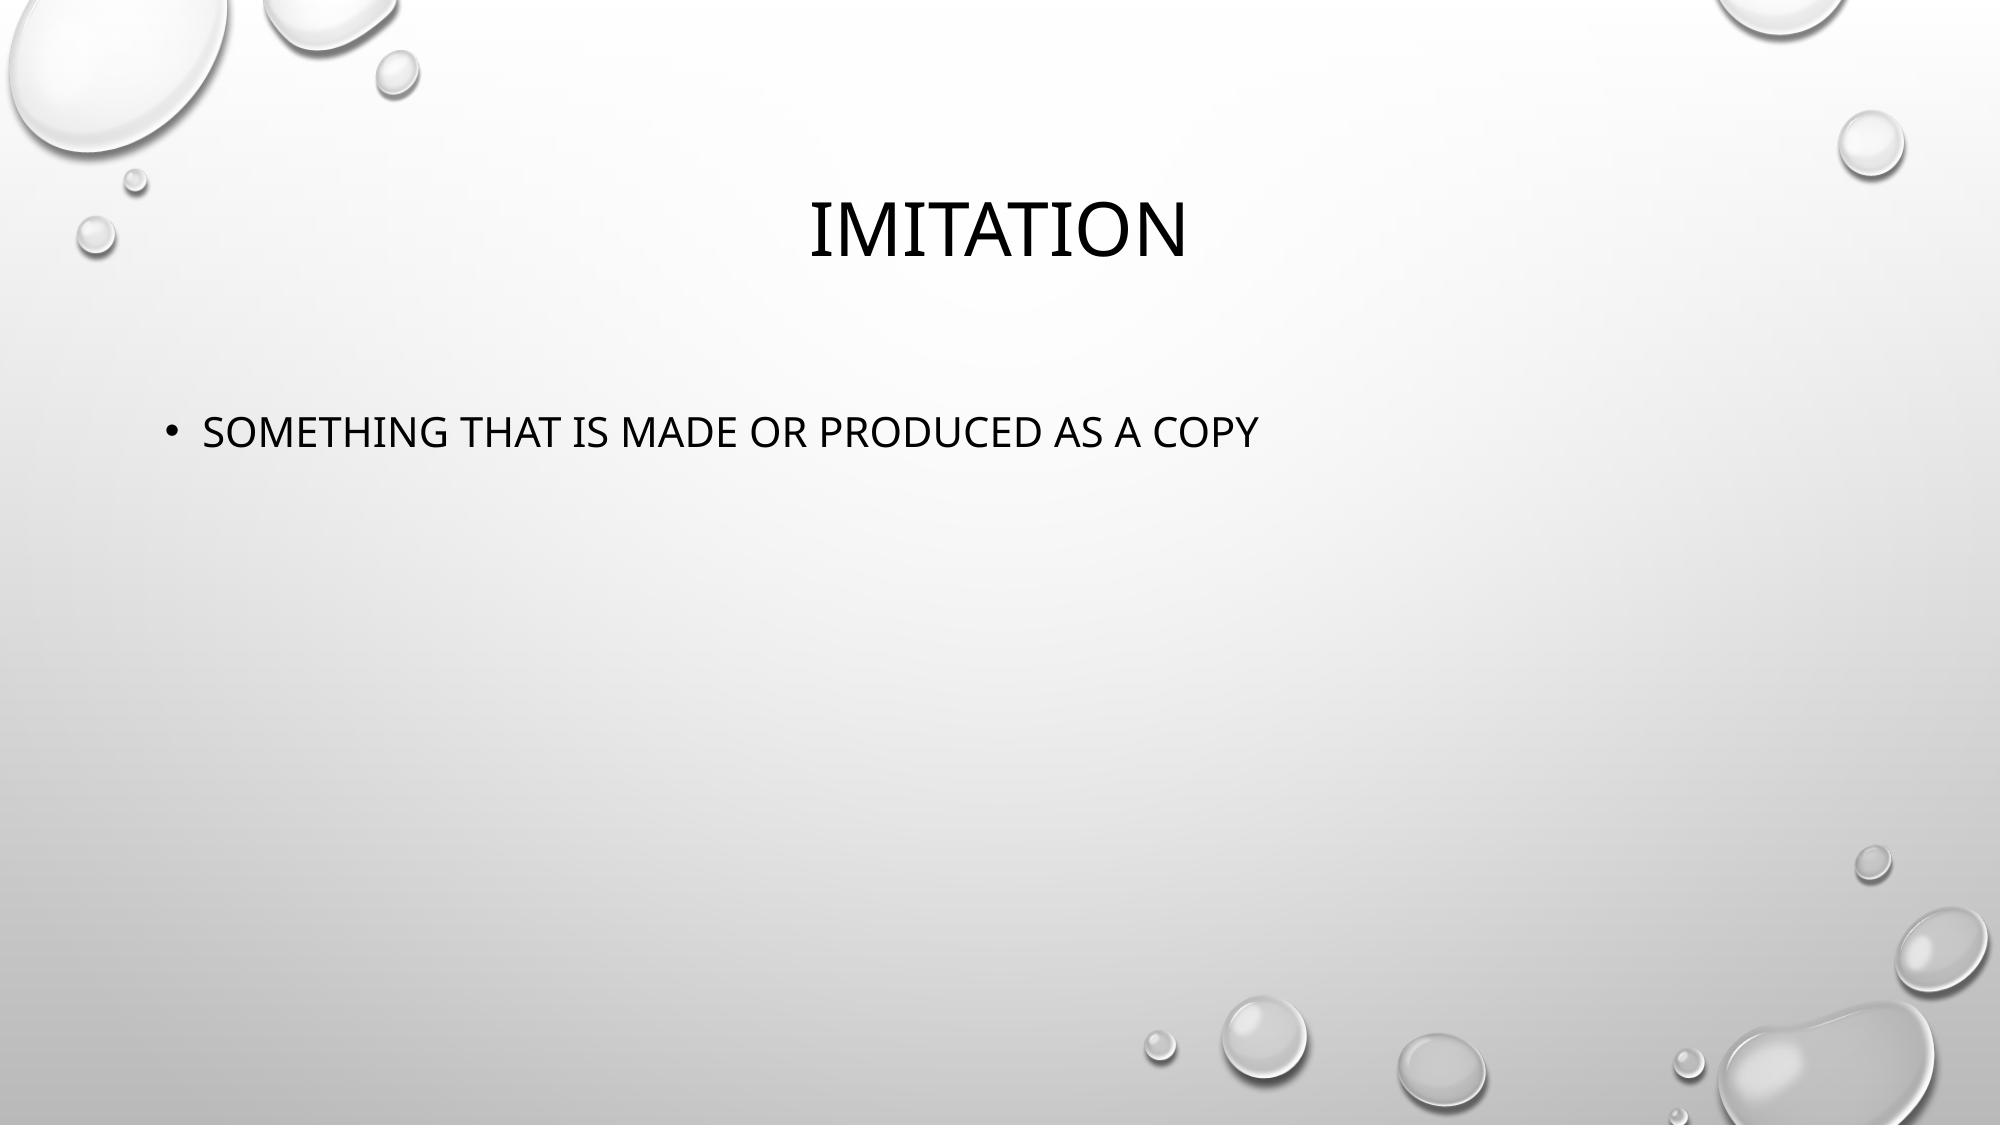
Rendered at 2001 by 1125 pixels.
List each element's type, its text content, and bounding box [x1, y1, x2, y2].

title imitation [149, 101, 1851, 364]
picture [0, 0, 2000, 1125]
list something that is made or produced as a copy [149, 388, 1850, 950]
